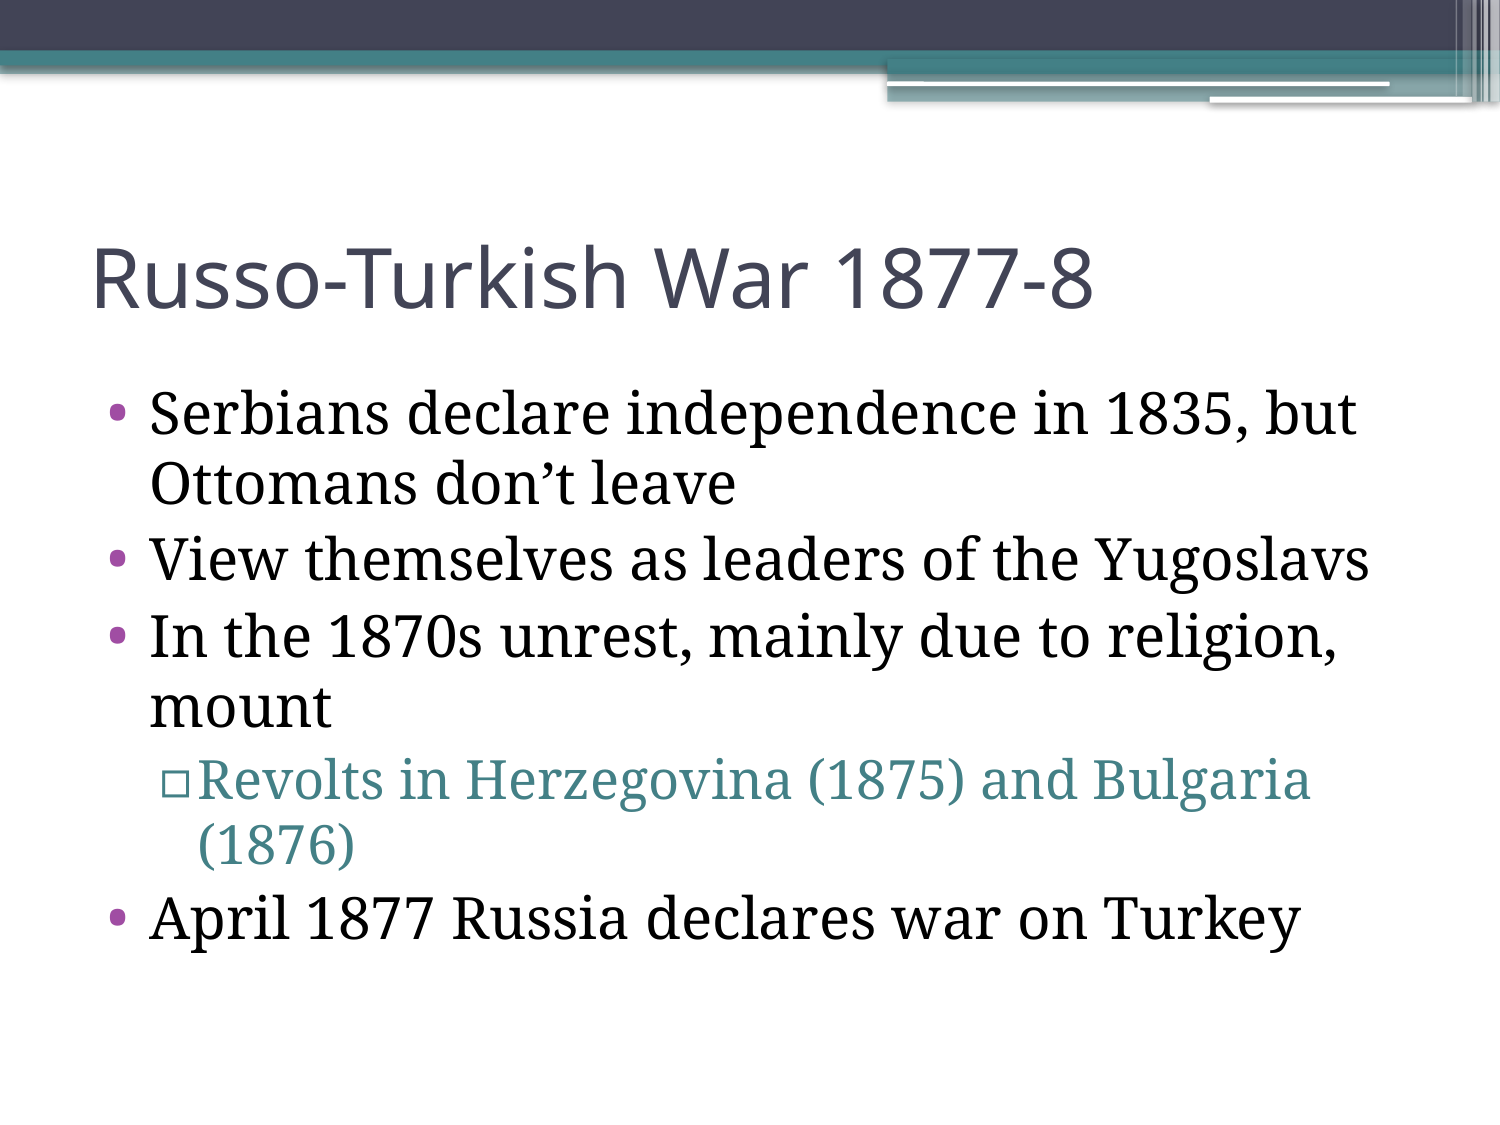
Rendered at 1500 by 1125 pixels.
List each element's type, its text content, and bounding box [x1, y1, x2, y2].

list Serbians declare independence in 1835, but Ottomans don’t leave View themselves as leaders of the Yugoslavs In the 1870s unrest, mainly due to religion, mount Revolts in Herzegovina (1875) and Bulgaria (1876) April 1877 Russia declares war on Turkey [75, 368, 1425, 1079]
title Russo-Turkish War 1877-8 [75, 187, 1425, 363]
